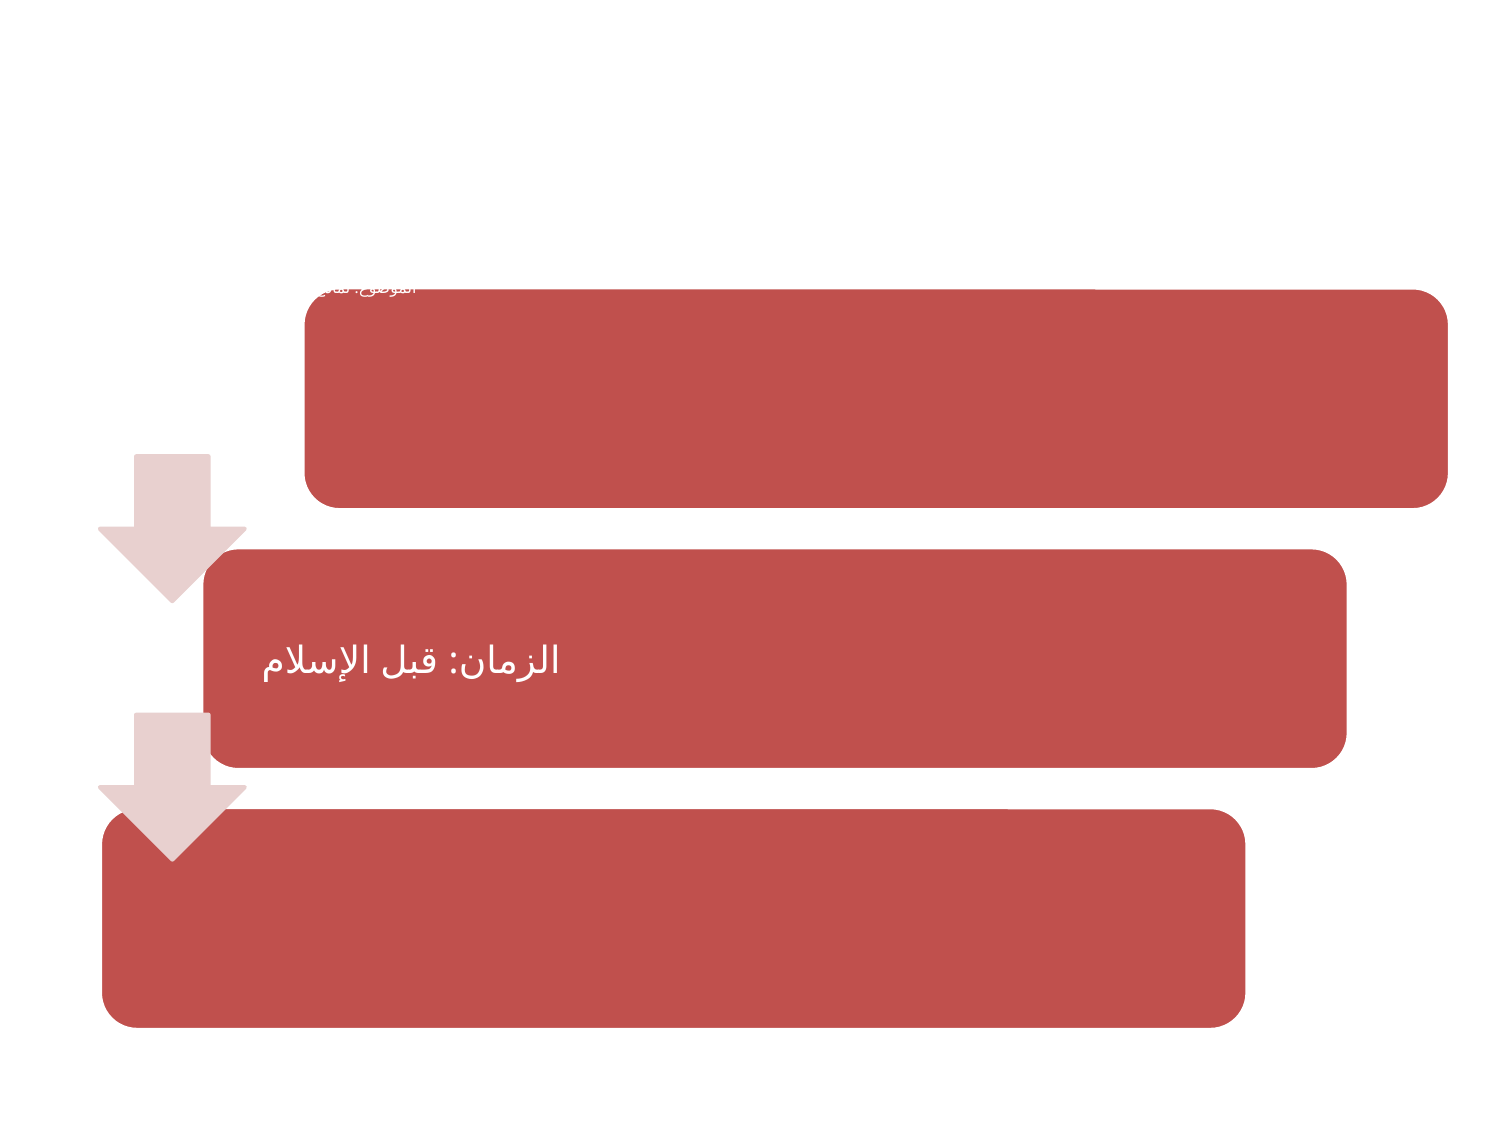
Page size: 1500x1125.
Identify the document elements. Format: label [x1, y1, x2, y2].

text_box [99, 287, 1451, 1031]
